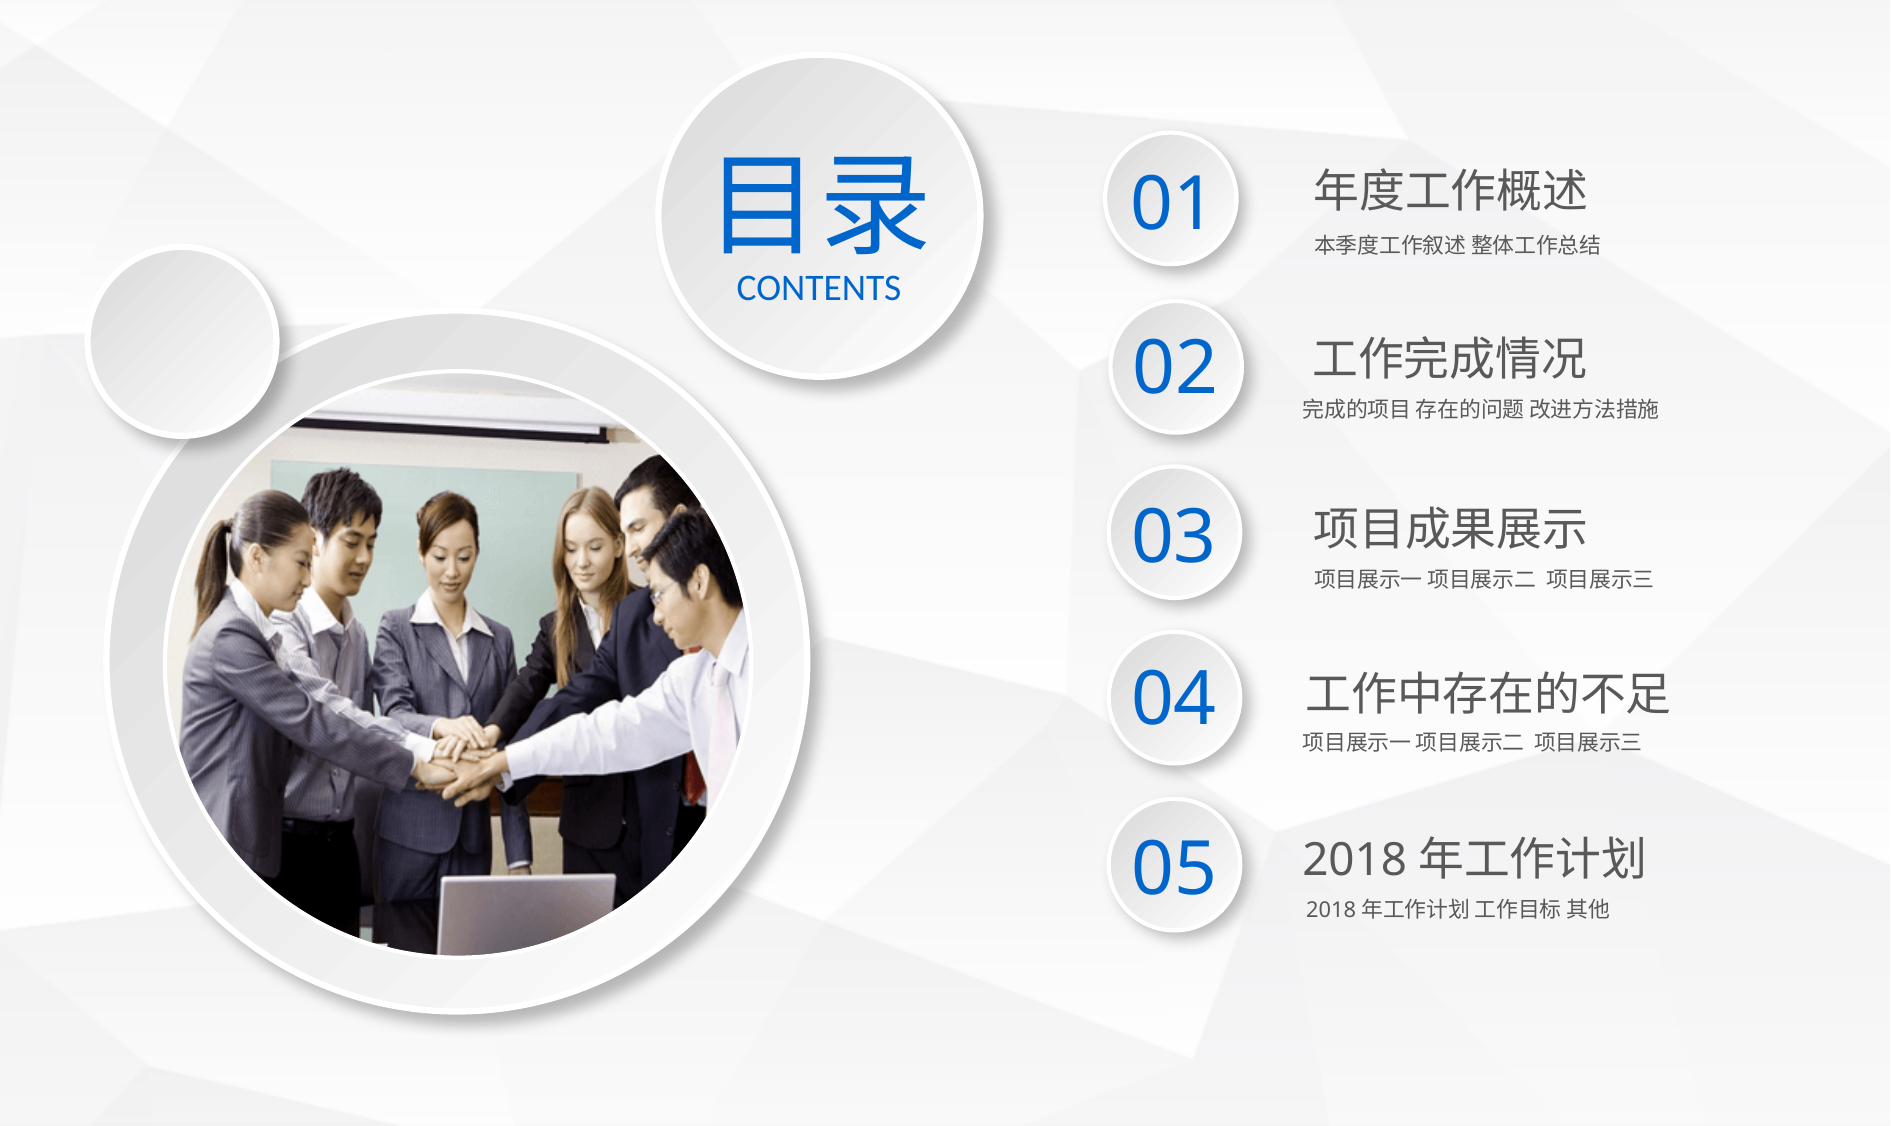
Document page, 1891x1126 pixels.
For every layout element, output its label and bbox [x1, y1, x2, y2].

text_box [1108, 798, 1241, 931]
text_box [104, 308, 810, 1014]
text_box [1108, 466, 1241, 599]
text_box [672, 125, 967, 317]
text_box [1108, 631, 1241, 764]
text_box [1216, 822, 1733, 931]
text_box [971, 155, 983, 276]
text_box [1104, 132, 1237, 265]
text_box [656, 157, 667, 274]
text_box [85, 244, 279, 438]
text_box [1252, 656, 1725, 764]
text_box [1110, 300, 1243, 433]
text_box [698, 325, 941, 379]
text_box [1251, 154, 1651, 266]
picture [0, 0, 1891, 1126]
text_box [1228, 322, 1687, 431]
text_box [162, 369, 754, 960]
text_box [685, 52, 954, 123]
text_box [1192, 491, 1710, 600]
